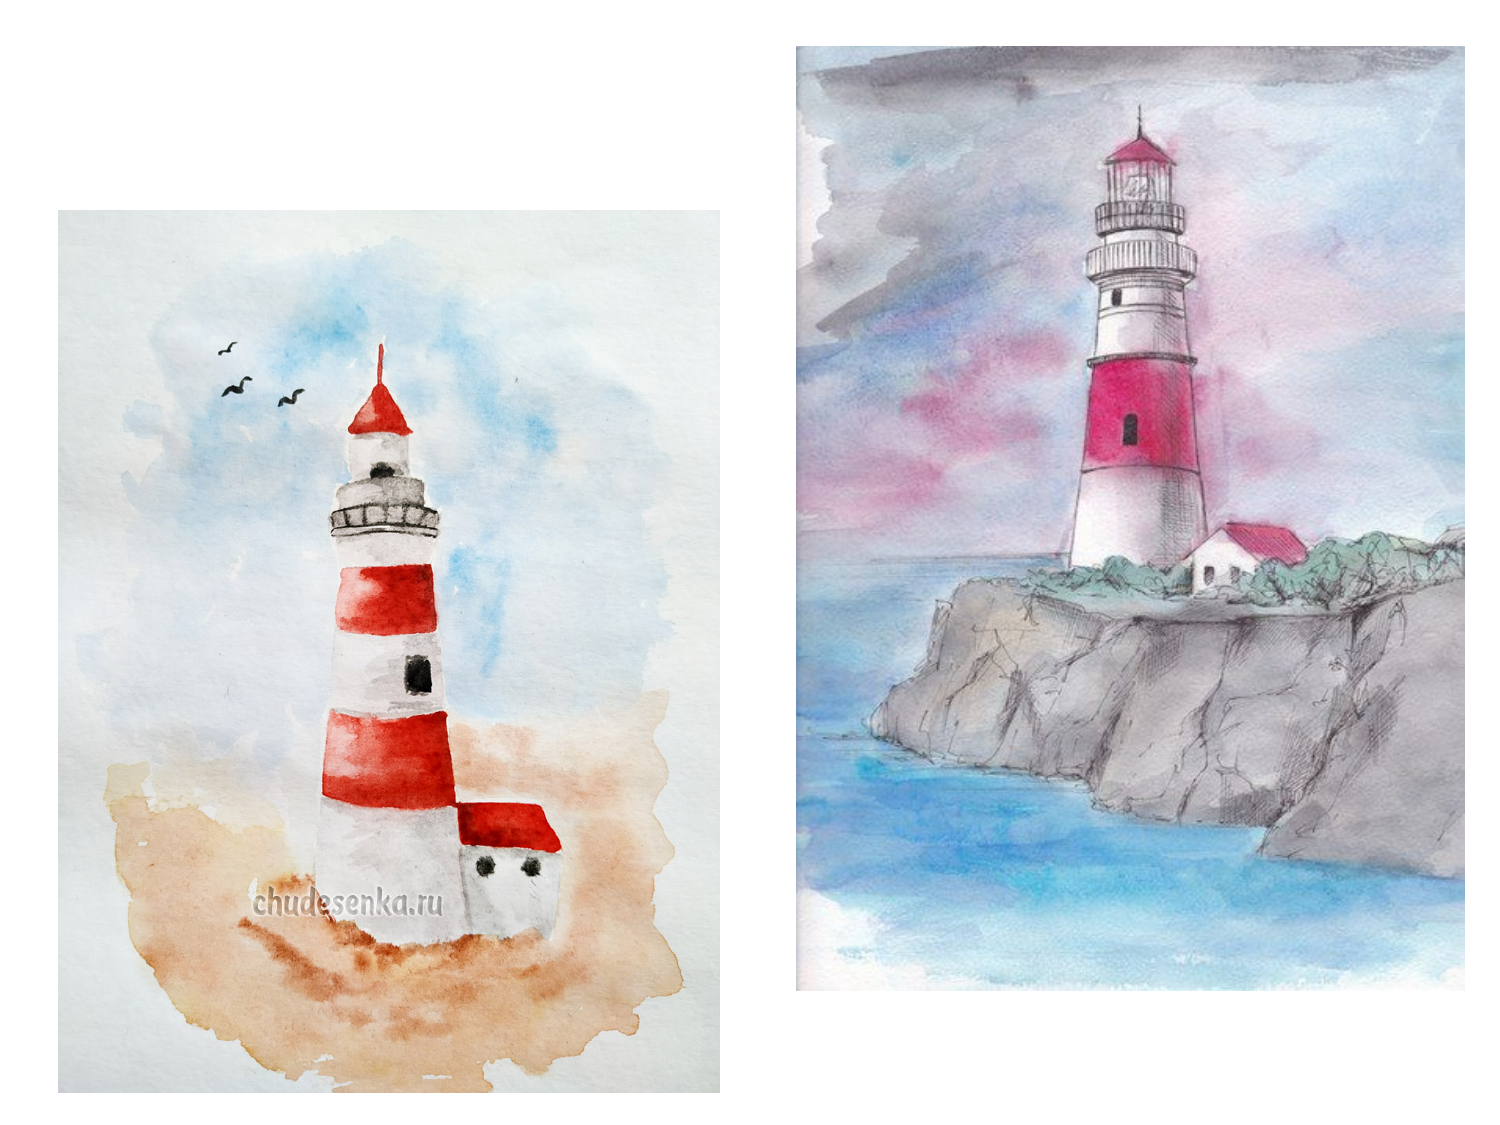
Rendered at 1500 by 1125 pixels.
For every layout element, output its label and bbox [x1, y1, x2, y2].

picture [796, 46, 1465, 991]
picture [58, 210, 720, 1093]
